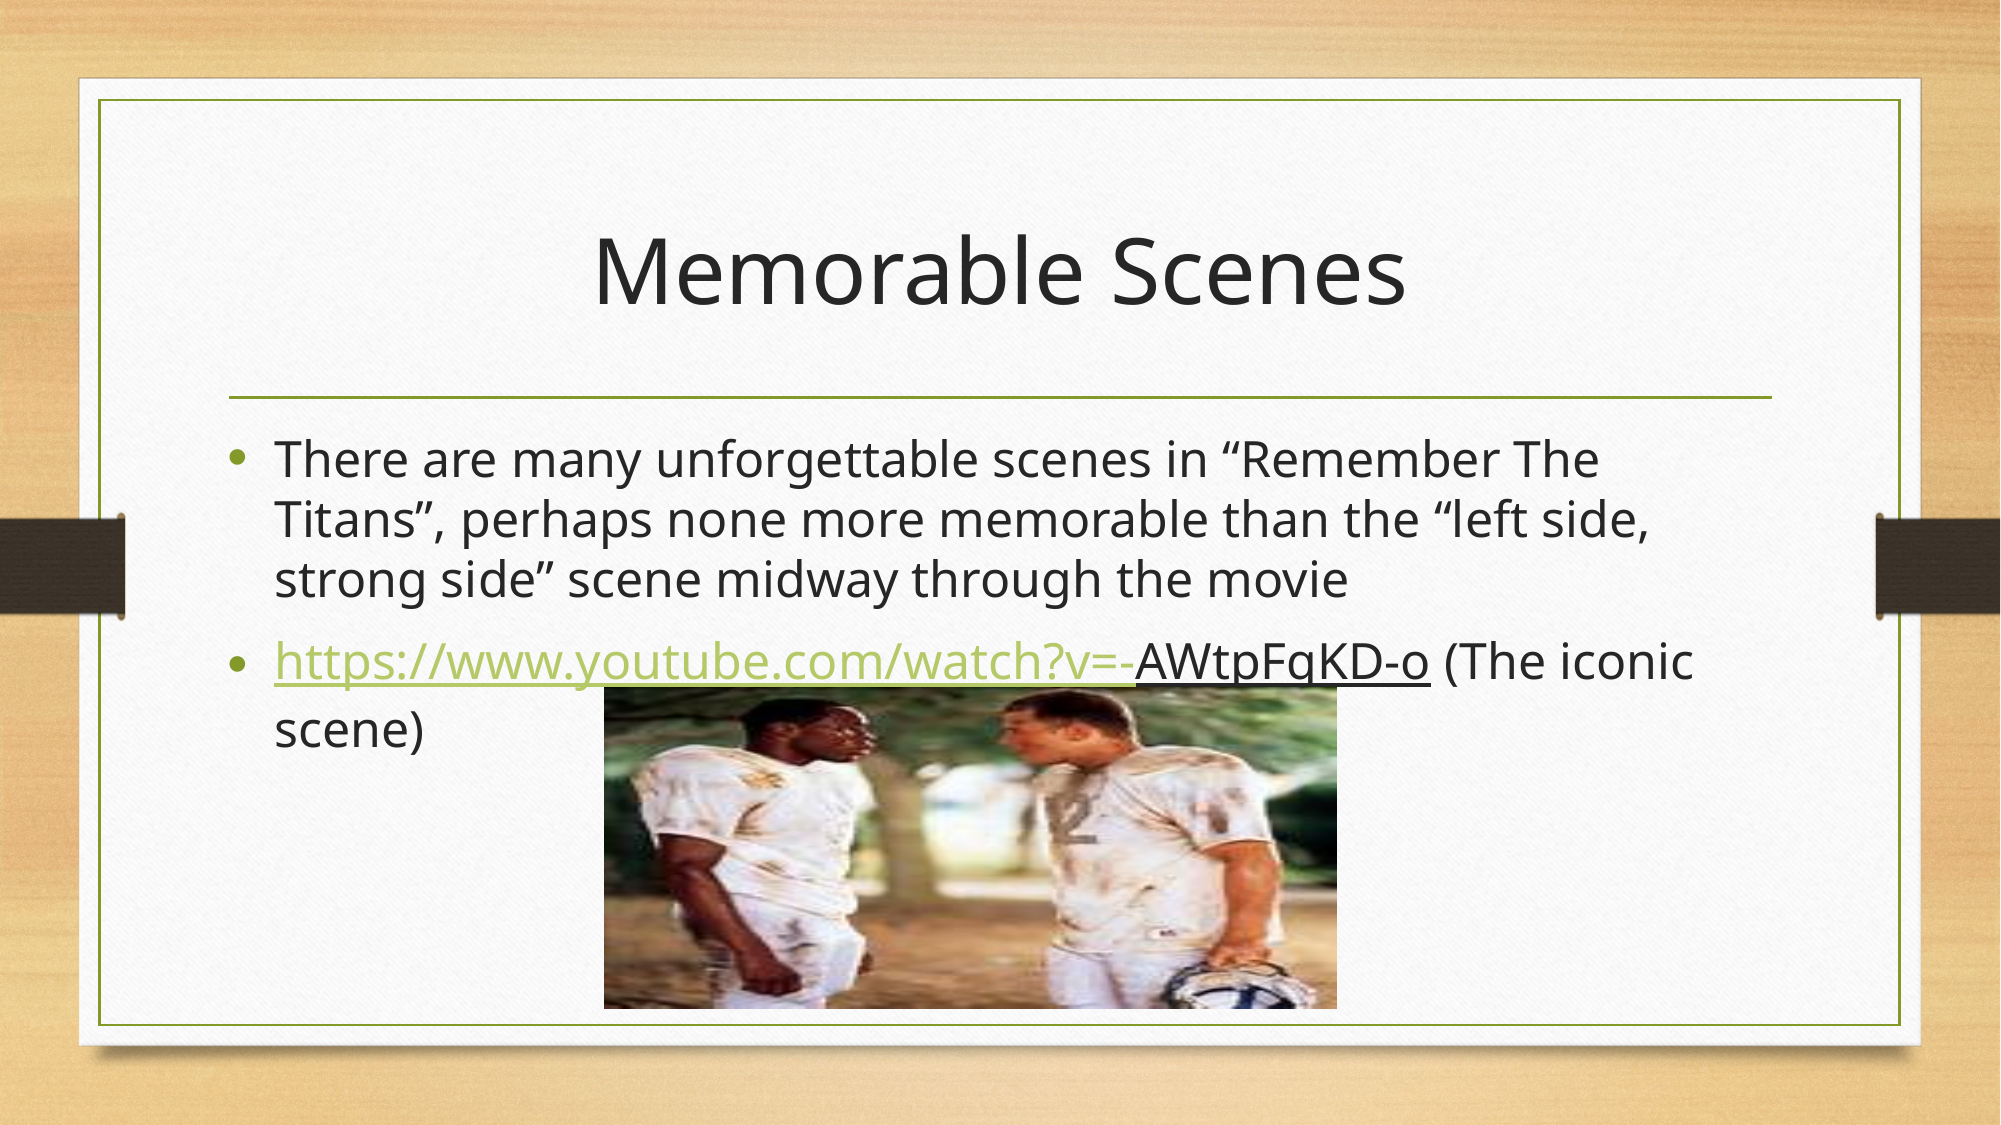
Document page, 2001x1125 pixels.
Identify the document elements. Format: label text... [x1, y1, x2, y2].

list There are many unforgettable scenes in “Remember The Titans”, perhaps none more memorable than the “left side, strong side” scene midway through the movie https://www.youtube.com/watch?v=-AWtpFqKD-o (The iconic scene) [212, 419, 1788, 964]
title Memorable Scenes [212, 161, 1788, 375]
picture [0, 0, 2001, 1125]
